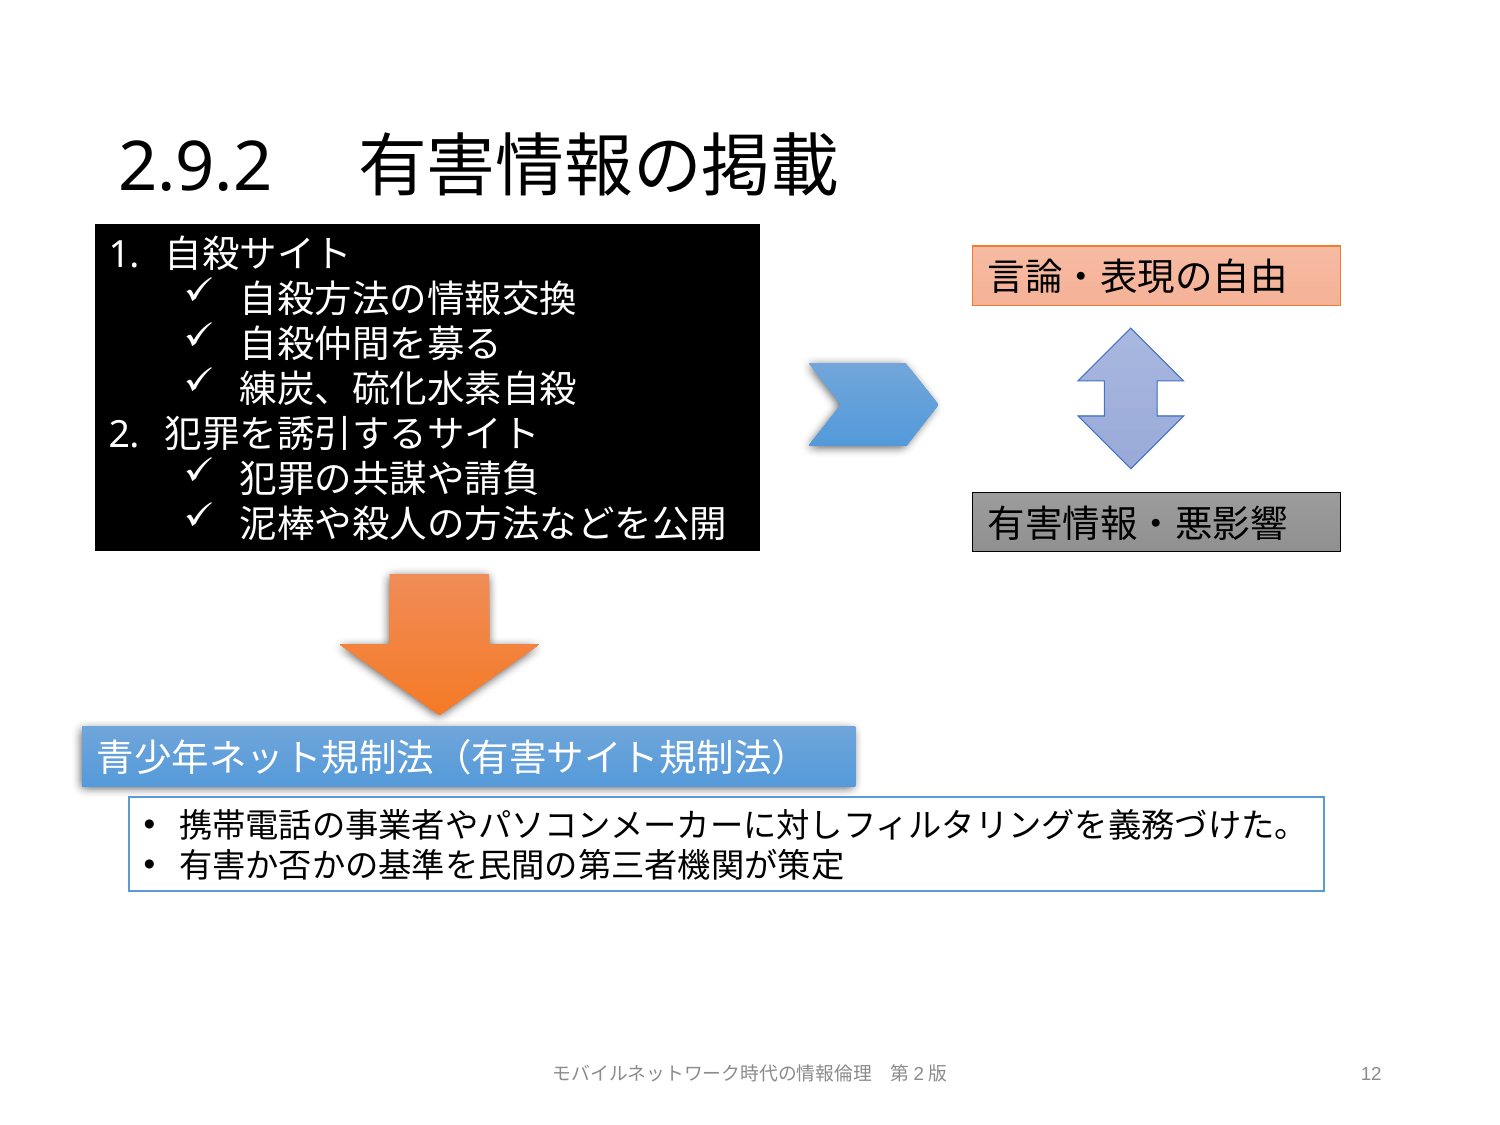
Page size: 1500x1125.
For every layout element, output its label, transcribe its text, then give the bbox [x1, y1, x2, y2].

text_box [808, 363, 939, 447]
text_box 自殺サイト 自殺方法の情報交換 自殺仲間を募る 練炭、硫化水素自殺 犯罪を誘引するサイト 犯罪の共謀や請負 泥棒や殺人の方法などを公開 [92, 221, 763, 554]
slide_number 12 [1059, 1042, 1397, 1103]
text_box 言論・表現の自由 [972, 245, 1341, 306]
text_box 青少年ネット規制法（有害サイト規制法） [82, 726, 856, 787]
text_box [339, 574, 540, 715]
title 2.9.2 有害情報の掲載 [103, 59, 1397, 278]
text_box [1076, 327, 1185, 470]
footer モバイルネットワーク時代の情報倫理 第2版 [496, 1042, 1004, 1103]
text_box 有害情報・悪影響 [972, 492, 1341, 552]
text_box 携帯電話の事業者やパソコンメーカーに対しフィルタリングを義務づけた。 有害か否かの基準を民間の第三者機関が策定 [128, 796, 1325, 892]
